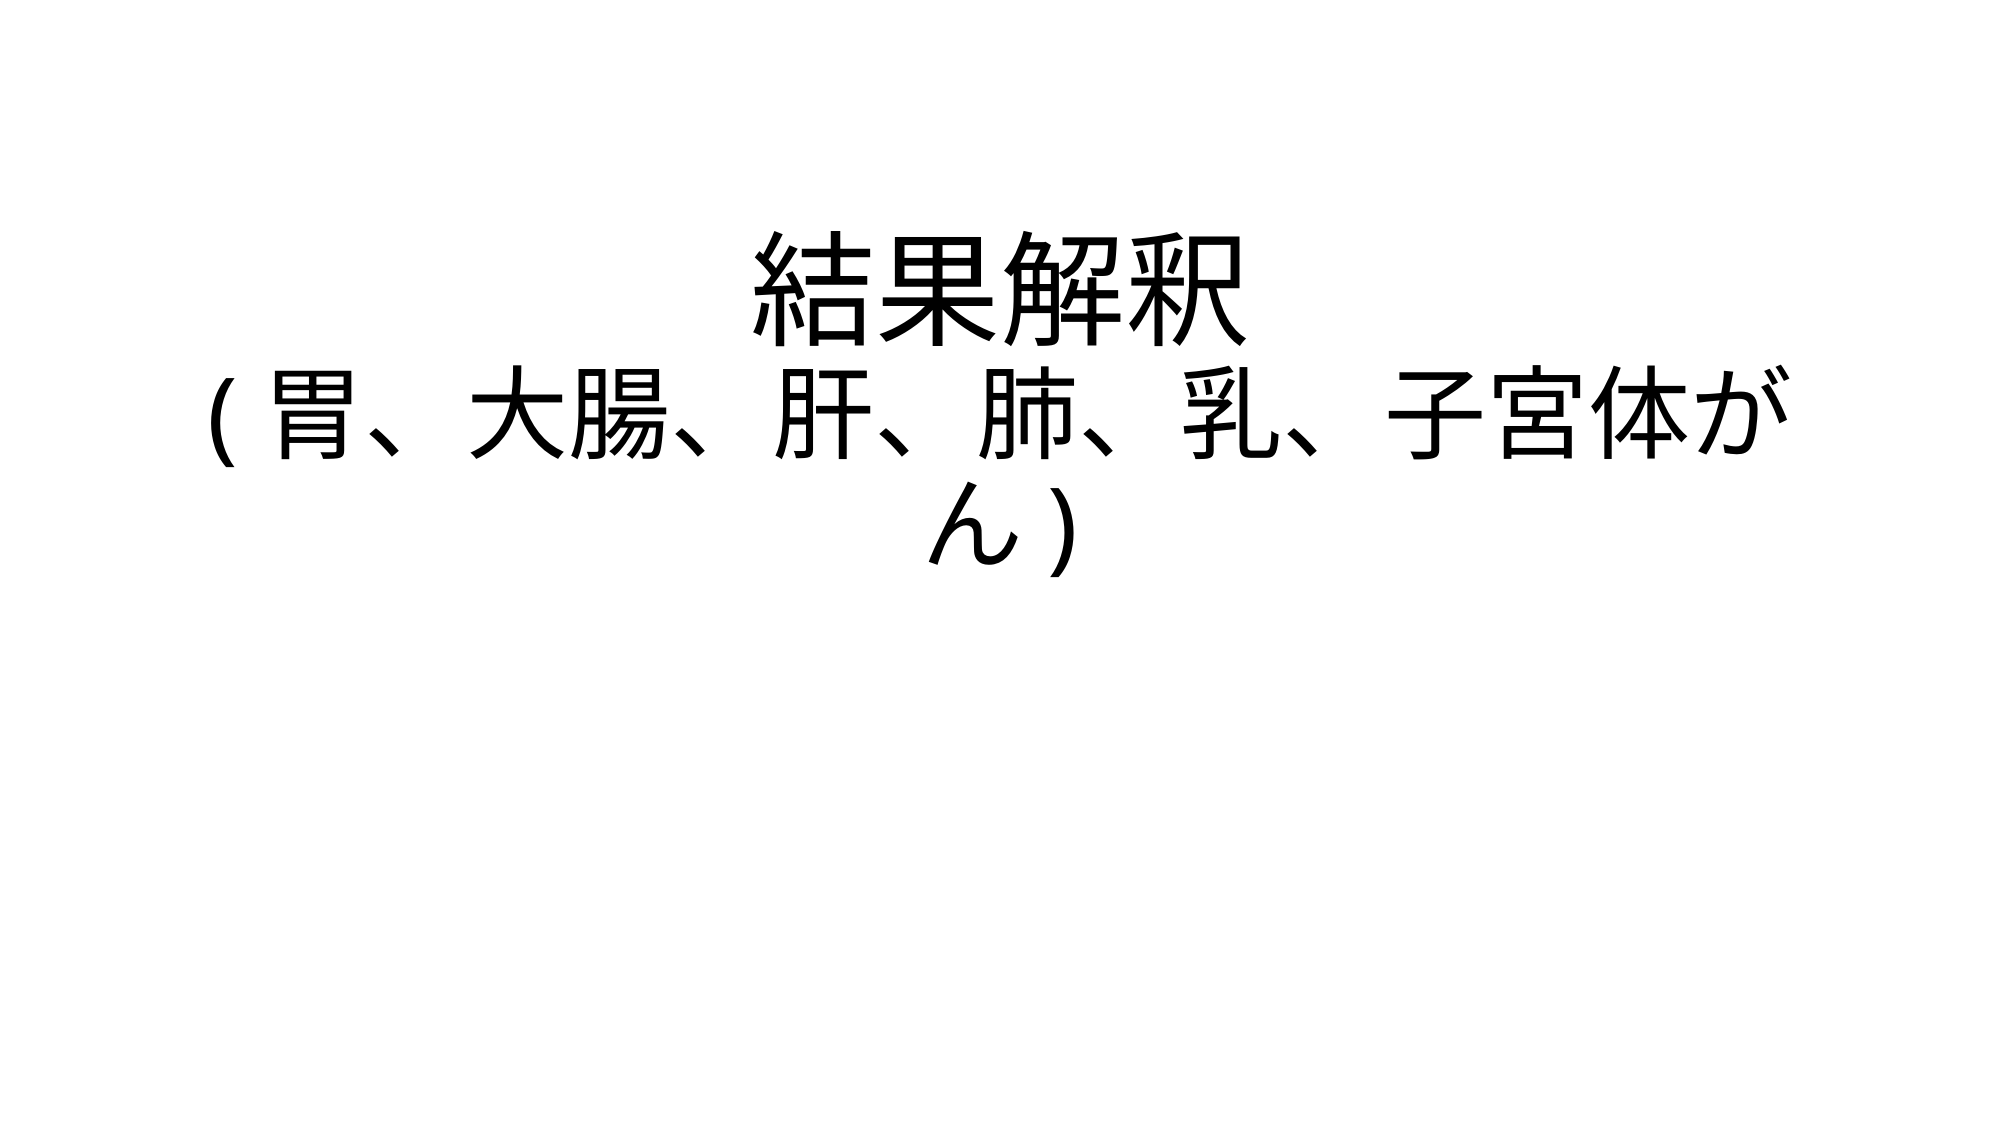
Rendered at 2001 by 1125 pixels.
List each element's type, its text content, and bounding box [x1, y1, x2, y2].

title 結果解釈 (胃、大腸、肝、肺、乳、子宮体がん) [140, 199, 1860, 591]
